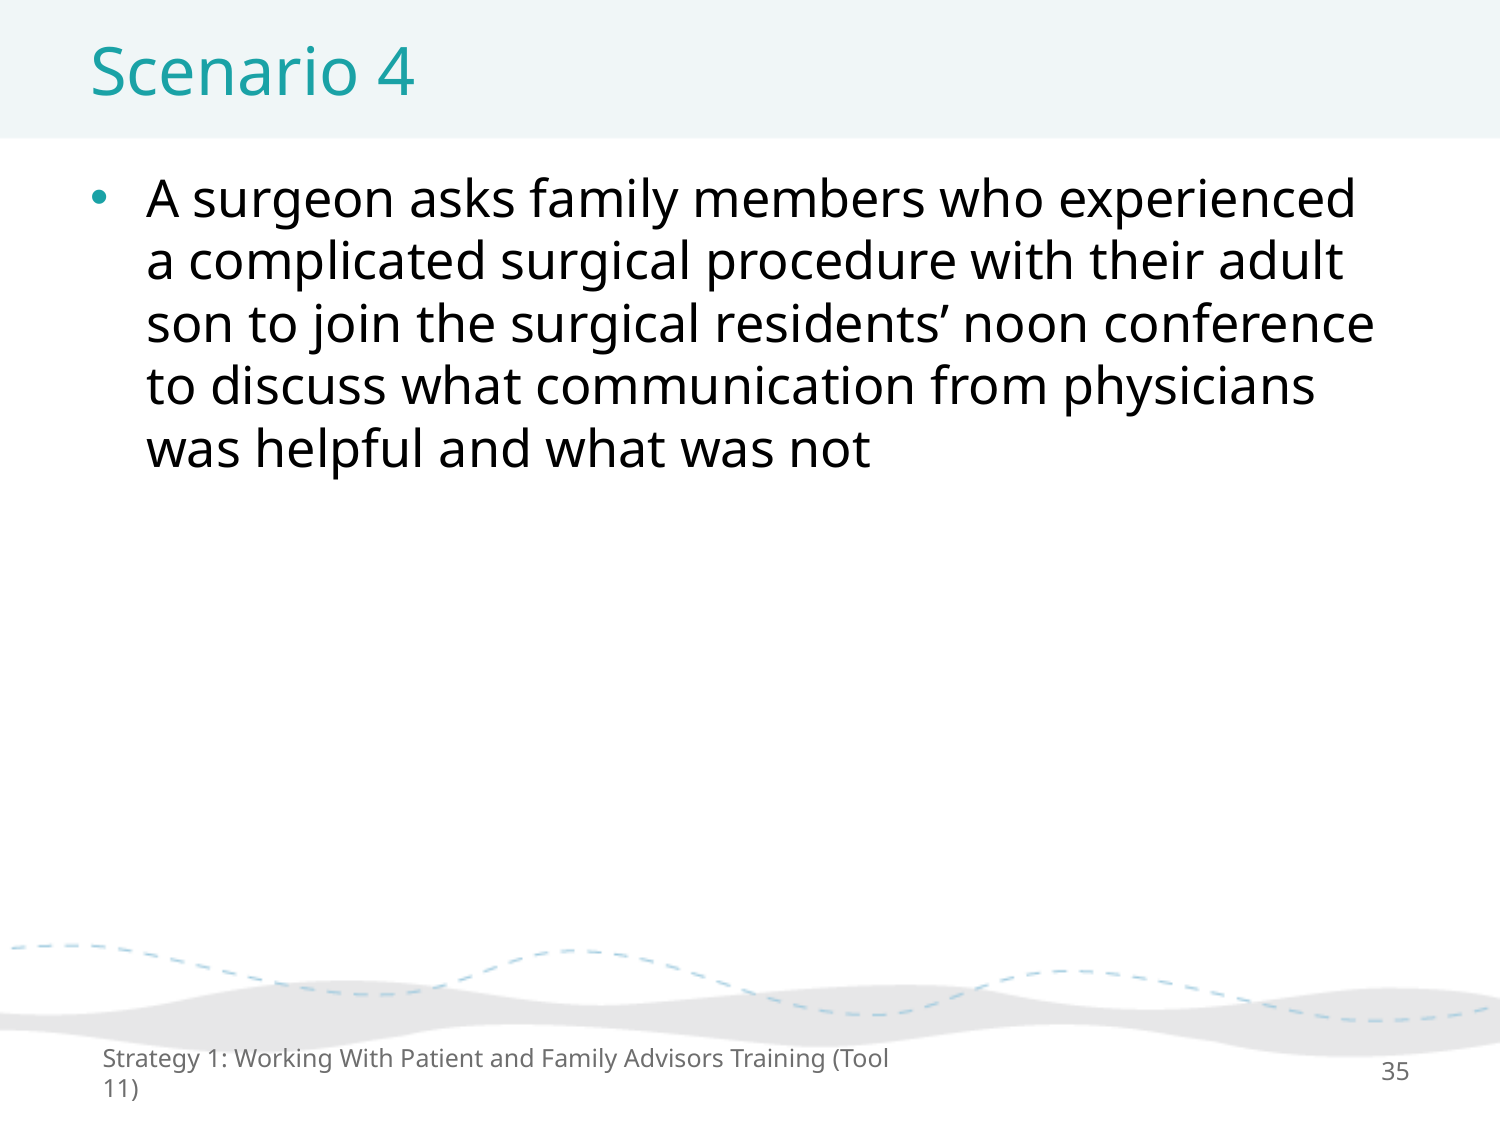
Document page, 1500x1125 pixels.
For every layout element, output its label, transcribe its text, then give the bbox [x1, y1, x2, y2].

list A surgeon asks family members who experienced a complicated surgical procedure with their adult son to join the surgical residents’ noon conference to discuss what communication from physicians was helpful and what was not [75, 157, 1400, 900]
picture [0, 0, 1500, 1125]
title Scenario 4 [75, 0, 1425, 138]
slide_number 35 [1074, 1042, 1425, 1103]
footer Strategy 1: Working With Patient and Family Advisors Training (Tool 11) [87, 1042, 925, 1103]
